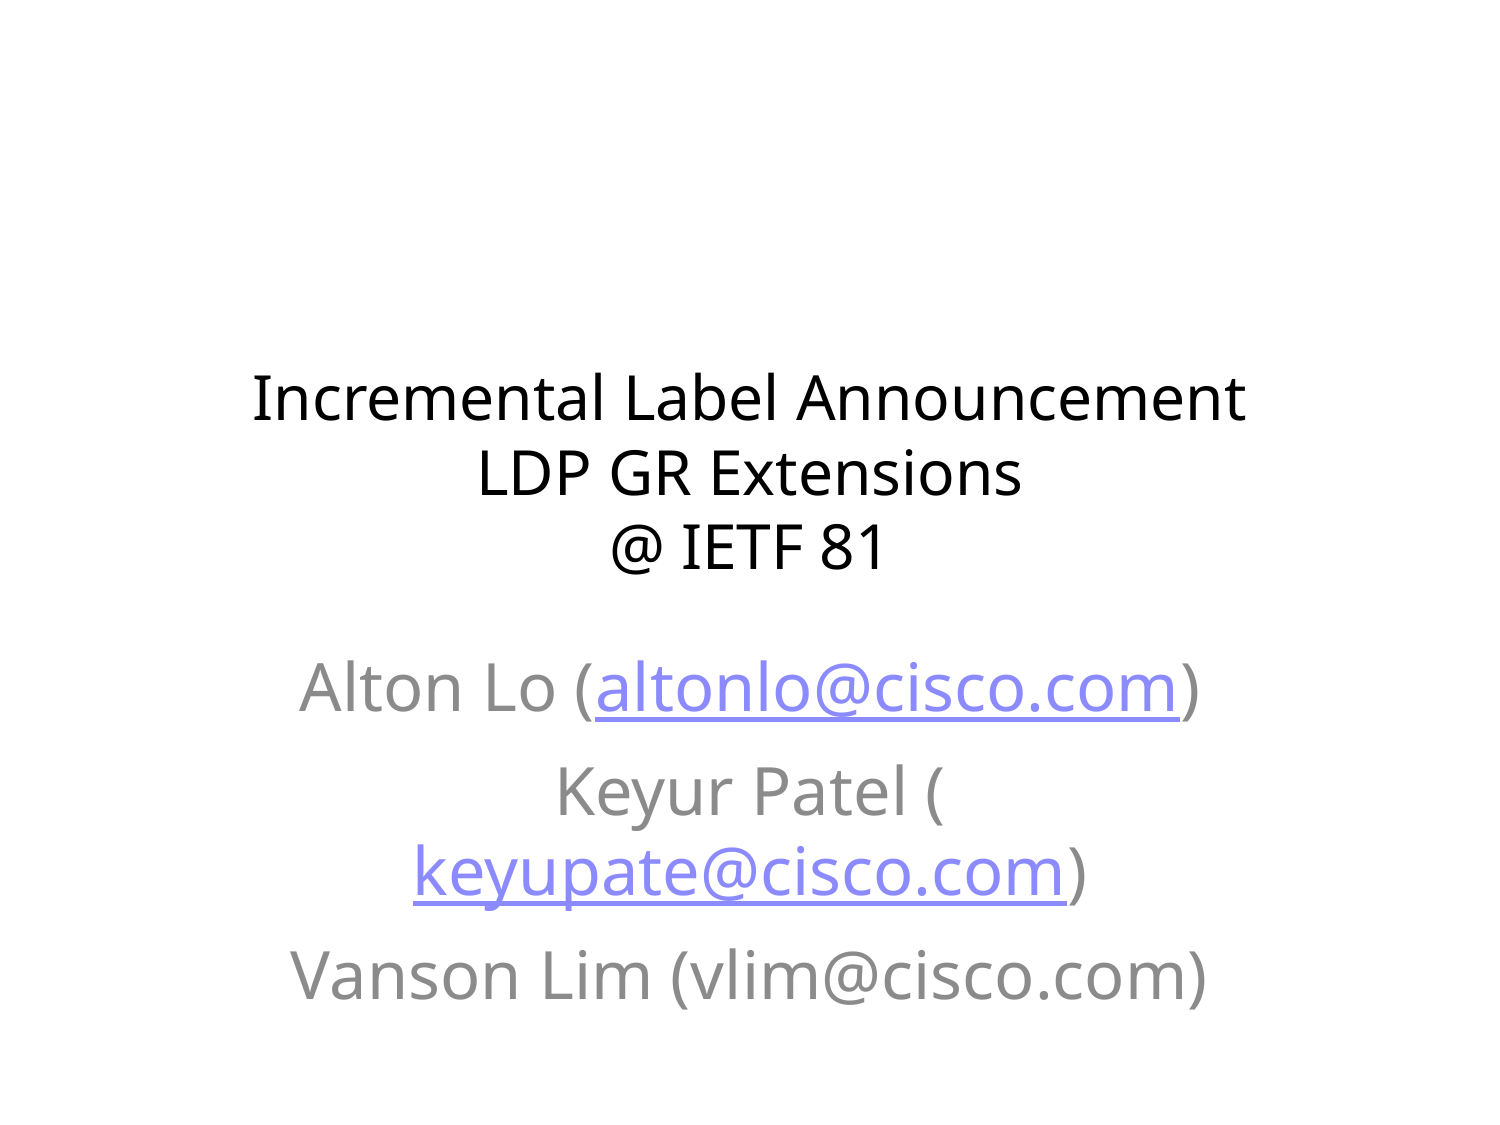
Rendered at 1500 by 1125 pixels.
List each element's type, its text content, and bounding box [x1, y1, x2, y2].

title Incremental Label Announcement LDP GR Extensions @ IETF 81 [112, 349, 1388, 591]
subtitle Alton Lo (altonlo@cisco.com) Keyur Patel (keyupate@cisco.com) Vanson Lim (vlim@cisco.com) [225, 637, 1275, 925]
